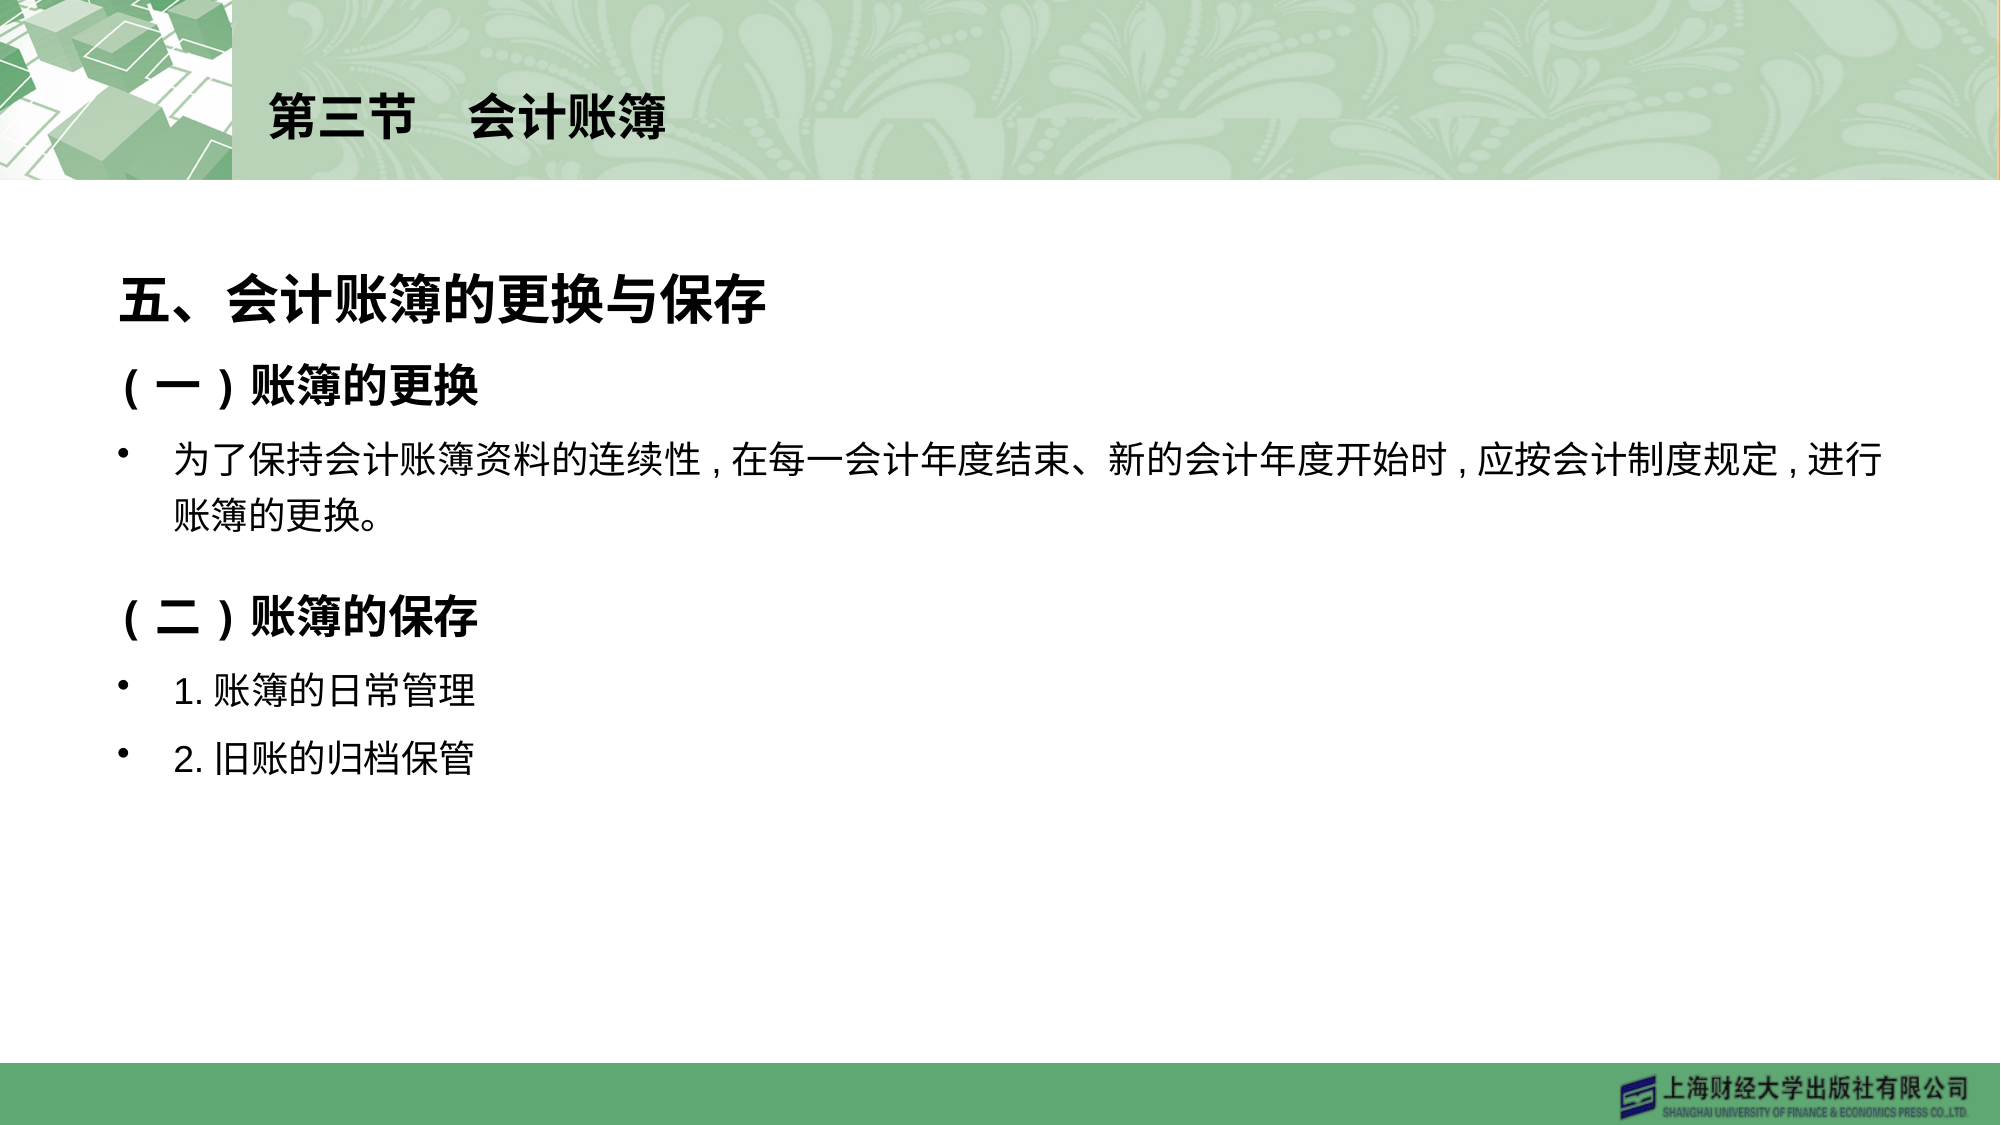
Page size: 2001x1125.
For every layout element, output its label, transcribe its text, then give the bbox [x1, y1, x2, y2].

title 第三节 会计账簿 [252, 64, 1609, 168]
picture [0, 0, 2001, 1125]
list 五、会计账簿的更换与保存 (一)账簿的更换 为了保持会计账簿资料的连续性,在每一会计年度结束、新的会计年度开始时,应按会计制度规定,进行账簿的更换。 (二)账簿的保存 1.账簿的日常管理 2.旧账的归档保管 [102, 241, 1898, 1065]
